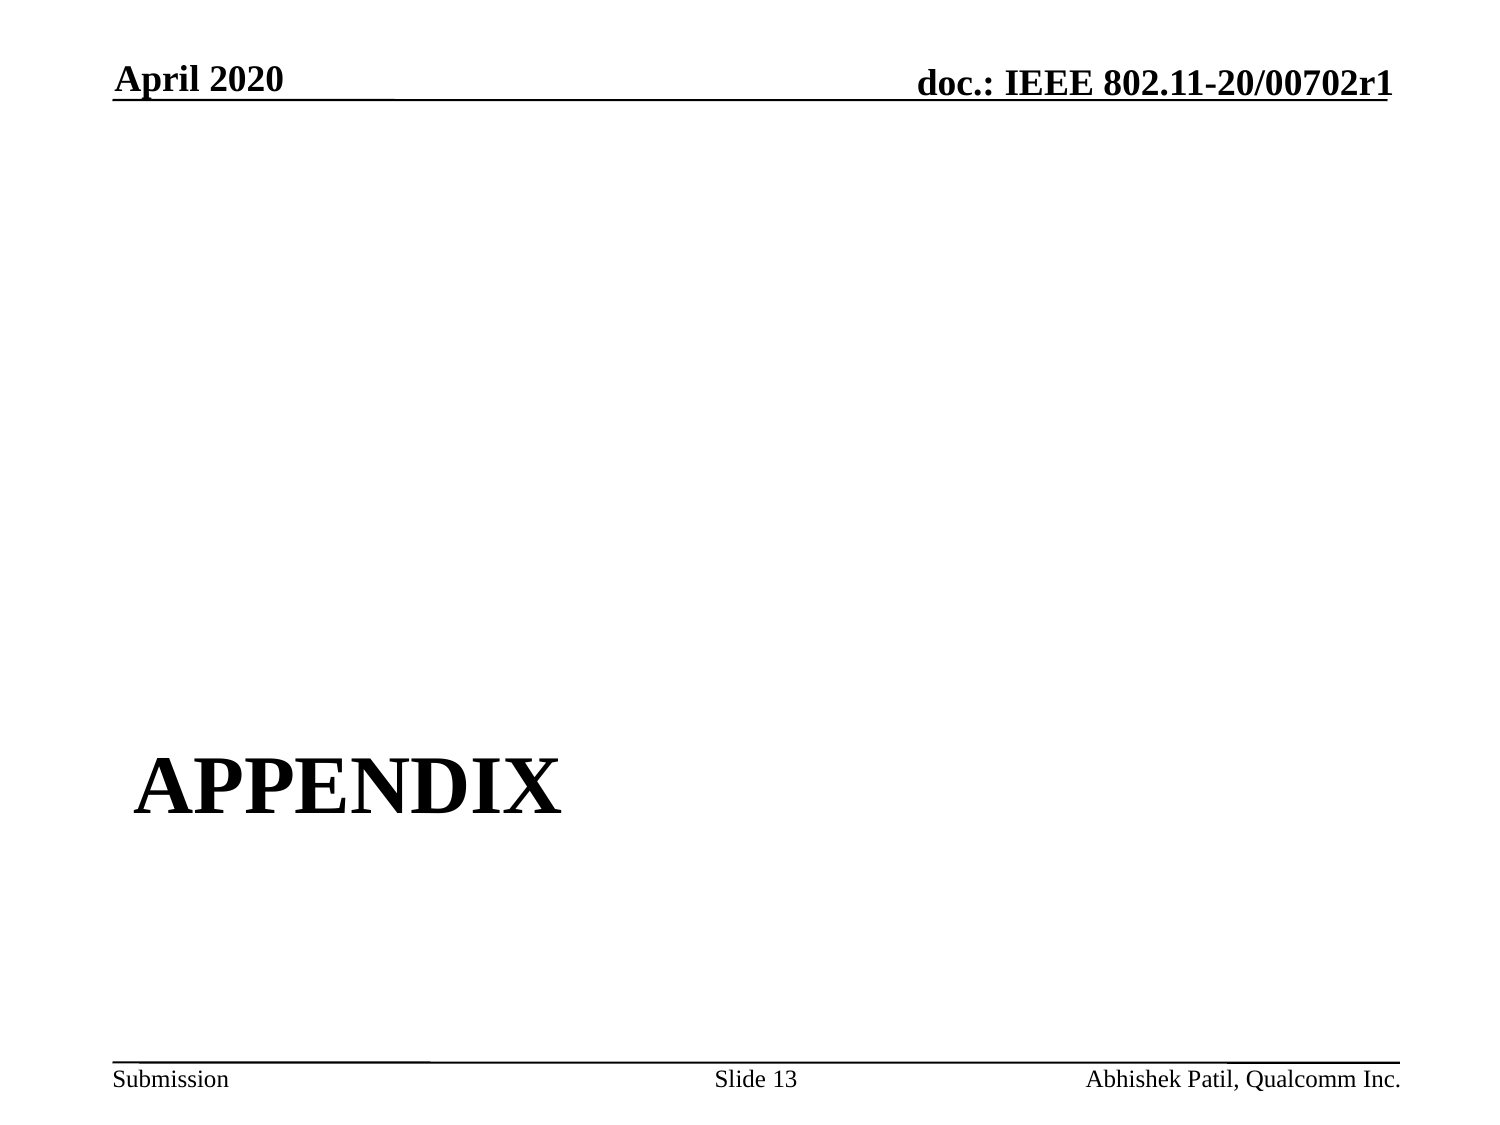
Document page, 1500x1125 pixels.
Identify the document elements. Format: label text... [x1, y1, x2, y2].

footer Abhishek Patil, Qualcomm Inc. [878, 1061, 1402, 1093]
slide_number Slide 13 [712, 1061, 800, 1123]
title Appendix [118, 722, 1394, 947]
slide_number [114, 54, 423, 100]
